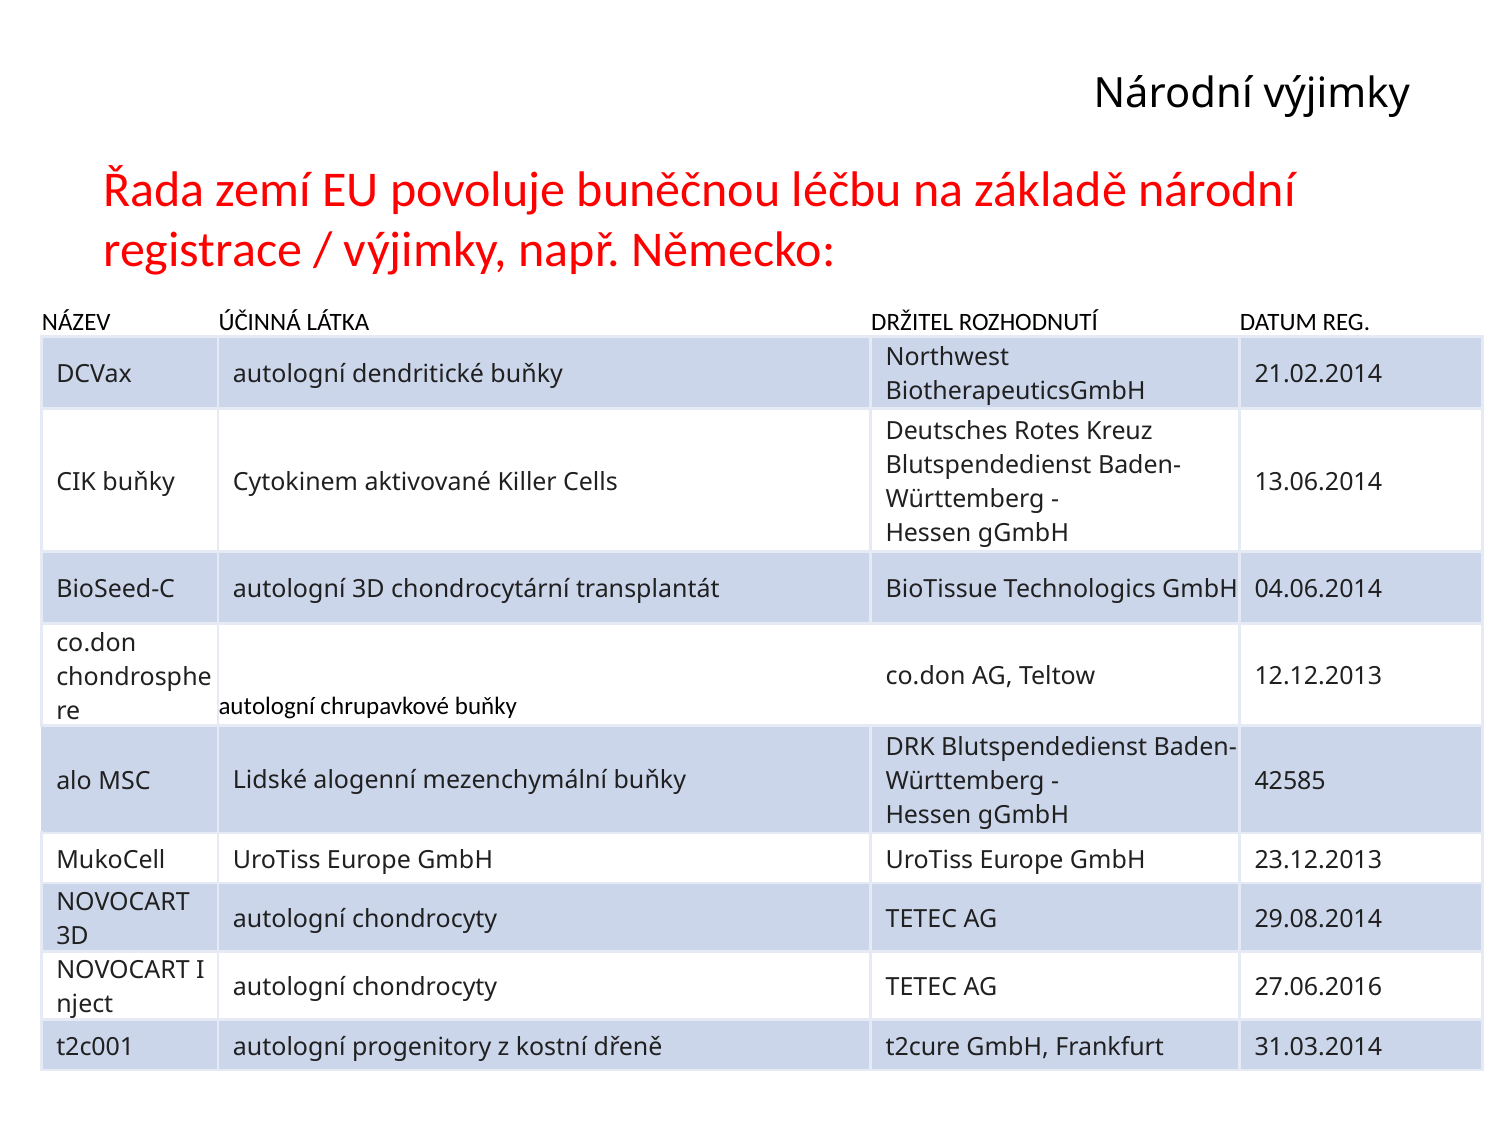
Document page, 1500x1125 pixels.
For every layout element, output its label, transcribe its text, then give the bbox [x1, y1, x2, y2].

table_cell t2cure GmbH, Frankfurt [872, 1021, 1238, 1069]
table_cell TETEC AG [872, 953, 1238, 1018]
table_cell 12.12.2013 [1241, 625, 1481, 724]
table_cell alo MSC [41, 727, 217, 832]
table_cell autologní progenitory z kostní dřeně [219, 1021, 869, 1069]
table_cell DRK Blutspendedienst Baden-Württemberg - Hessen gGmbH [872, 727, 1238, 832]
table_cell NOVOCART 3D [43, 884, 217, 950]
table_cell 04.06.2014 [1241, 553, 1481, 622]
table_cell autologní 3D chondrocytární transplantát [219, 553, 869, 622]
text_box Řada zemí EU povoluje buněčnou léčbu na základě národní registrace / výjimky, např. Německo: [88, 148, 1436, 284]
table_cell Lidské alogenní mezenchymální buňky [219, 727, 869, 832]
table_cell UroTiss Europe GmbH [872, 834, 1238, 882]
table_cell 42585 [1241, 727, 1481, 832]
table_cell 23.12.2013 [1241, 834, 1481, 882]
table_cell CIK buňky [43, 410, 217, 550]
table_cell 13.06.2014 [1241, 410, 1481, 550]
table_cell autologní dendritické buňky [219, 338, 869, 407]
table_cell UroTiss Europe GmbH [219, 834, 869, 882]
table_cell Cytokinem aktivované Killer Cells [219, 410, 869, 550]
table_cell autologní chondrocyty [219, 884, 869, 950]
table_cell autologní chrupavkové buňky [219, 625, 871, 724]
table_cell co.don AG, Teltow [871, 625, 1238, 724]
table_cell 29.08.2014 [1241, 884, 1481, 950]
table_cell BioSeed-C [43, 553, 217, 622]
table_cell t2c001 [43, 1021, 217, 1069]
table_header NÁZEV [41, 287, 218, 335]
table_cell co.don chondrosphere [43, 625, 217, 724]
title Národní výjimky [643, 45, 1425, 138]
table_header DATUM REG. [1240, 287, 1482, 335]
table_cell autologní chondrocyty [219, 953, 869, 1018]
table_cell BioTissue Technologics GmbH [872, 553, 1238, 622]
table_cell TETEC AG [872, 884, 1238, 950]
table_cell MukoCell [43, 834, 217, 882]
table_header ÚČINNÁ LÁTKA [218, 287, 871, 335]
table_cell 31.03.2014 [1241, 1021, 1481, 1069]
table_cell 21.02.2014 [1241, 338, 1481, 407]
table_cell Northwest BiotherapeuticsGmbH [872, 338, 1238, 407]
table_cell NOVOCART Inject [43, 953, 217, 1018]
table_cell 27.06.2016 [1241, 953, 1481, 1018]
table_cell DCVax [43, 338, 217, 407]
table_cell Deutsches Rotes Kreuz Blutspendedienst Baden-Württemberg - Hessen gGmbH [872, 410, 1238, 550]
table_header DRŽITEL ROZHODNUTÍ [871, 287, 1240, 335]
